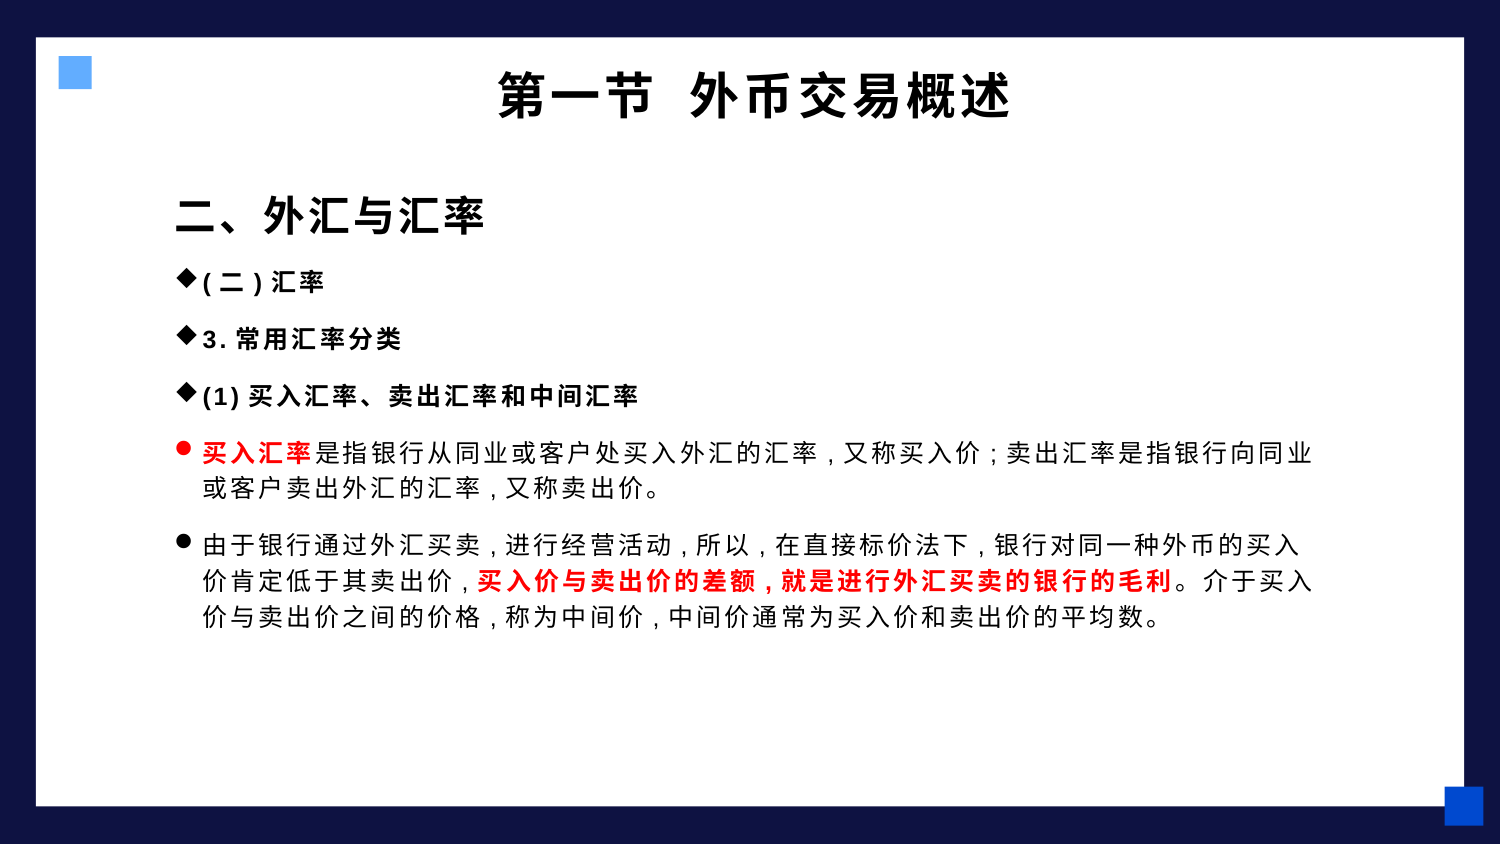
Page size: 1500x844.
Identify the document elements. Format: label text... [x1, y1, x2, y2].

title 第一节 外币交易概述 [159, 43, 1344, 133]
list 二、外汇与汇率 (二)汇率 3.常用汇率分类 (1)买入汇率、卖出汇率和中间汇率 买入汇率是指银行从同业或客户处买入外汇的汇率,又称买入价;卖出汇率是指银行向同业或客户卖出外汇的汇率,又称卖出价。 由于银行通过外汇买卖,进行经营活动,所以,在直接标价法下,银行对同一种外币的买入价肯定低于其卖出价,买入价与卖出价的差额,就是进行外汇买卖的银行的毛利。介于买入价与卖出价之间的价格,称为中间价,中间价通常为买入价和卖出价的平均数。 [157, 179, 1343, 604]
